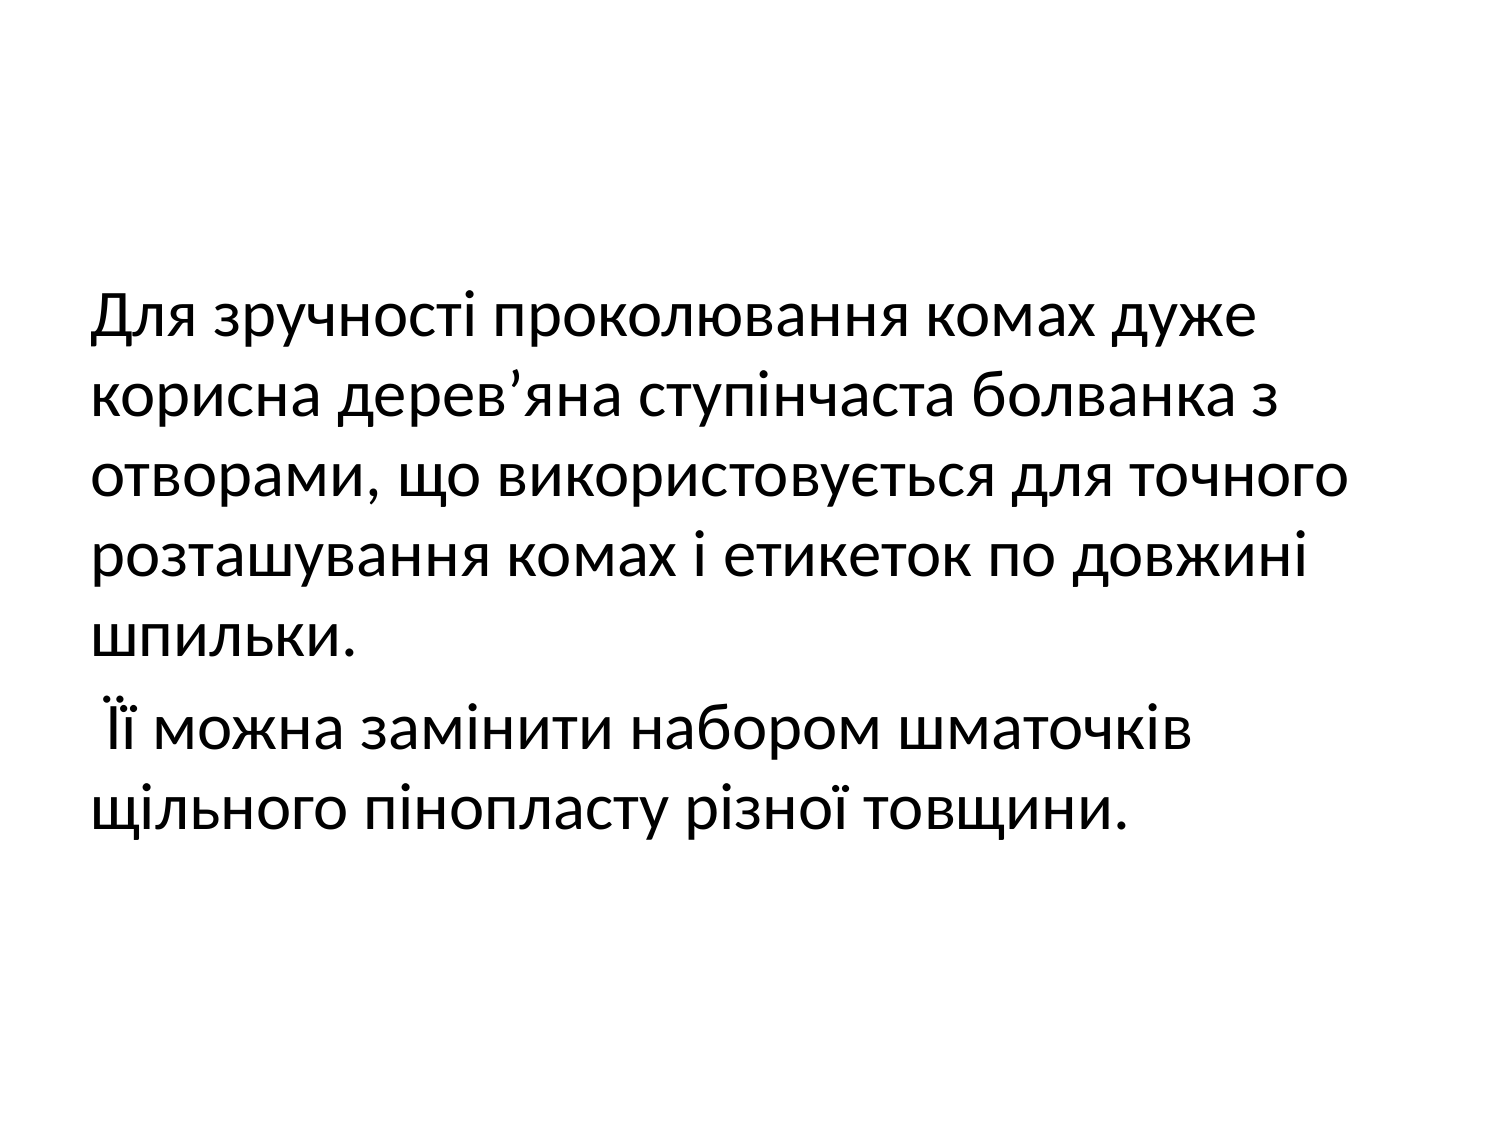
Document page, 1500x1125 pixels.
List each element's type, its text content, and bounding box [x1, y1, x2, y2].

list Для зручності проколювання комах дуже корисна дерев’яна ступінчаста болванка з отворами, що використовується для точного розташування комах і етикеток по довжині шпильки. Її можна замінити набором шматочків щільного пінопласту різної товщини. [75, 262, 1425, 1005]
